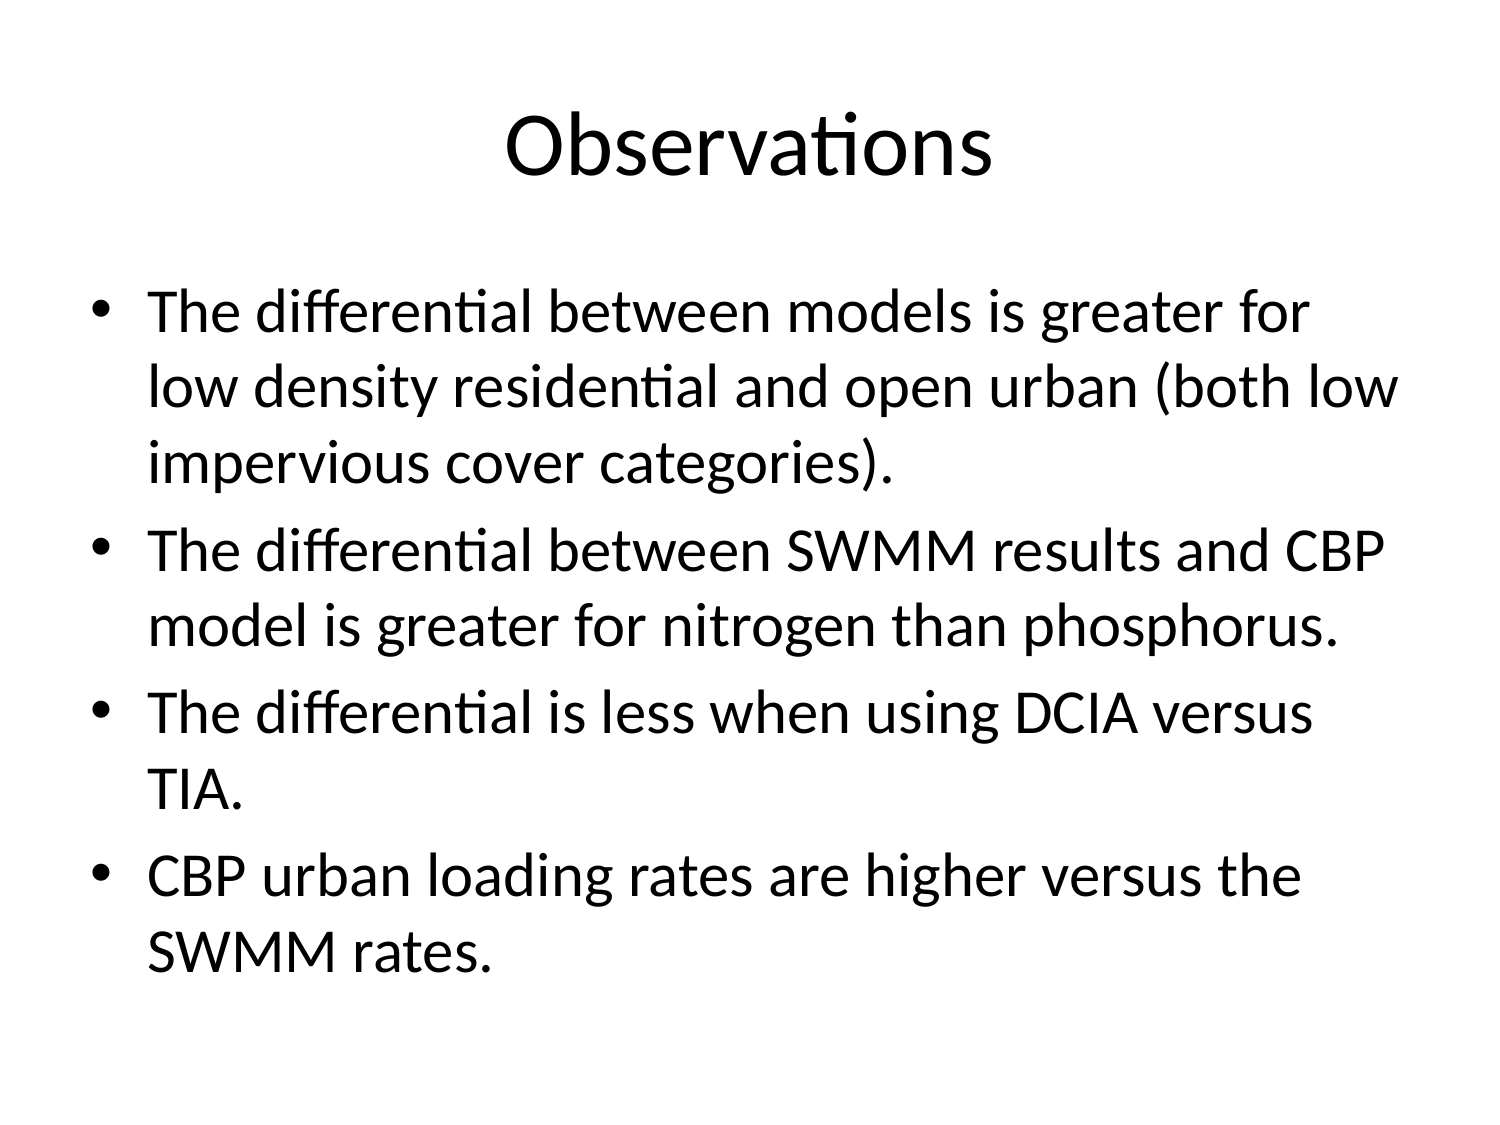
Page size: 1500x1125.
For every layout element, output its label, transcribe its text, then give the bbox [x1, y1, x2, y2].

list The differential between models is greater for low density residential and open urban (both low impervious cover categories). The differential between SWMM results and CBP model is greater for nitrogen than phosphorus. The differential is less when using DCIA versus TIA. CBP urban loading rates are higher versus the SWMM rates. [75, 262, 1425, 1005]
title Observations [75, 45, 1425, 233]
